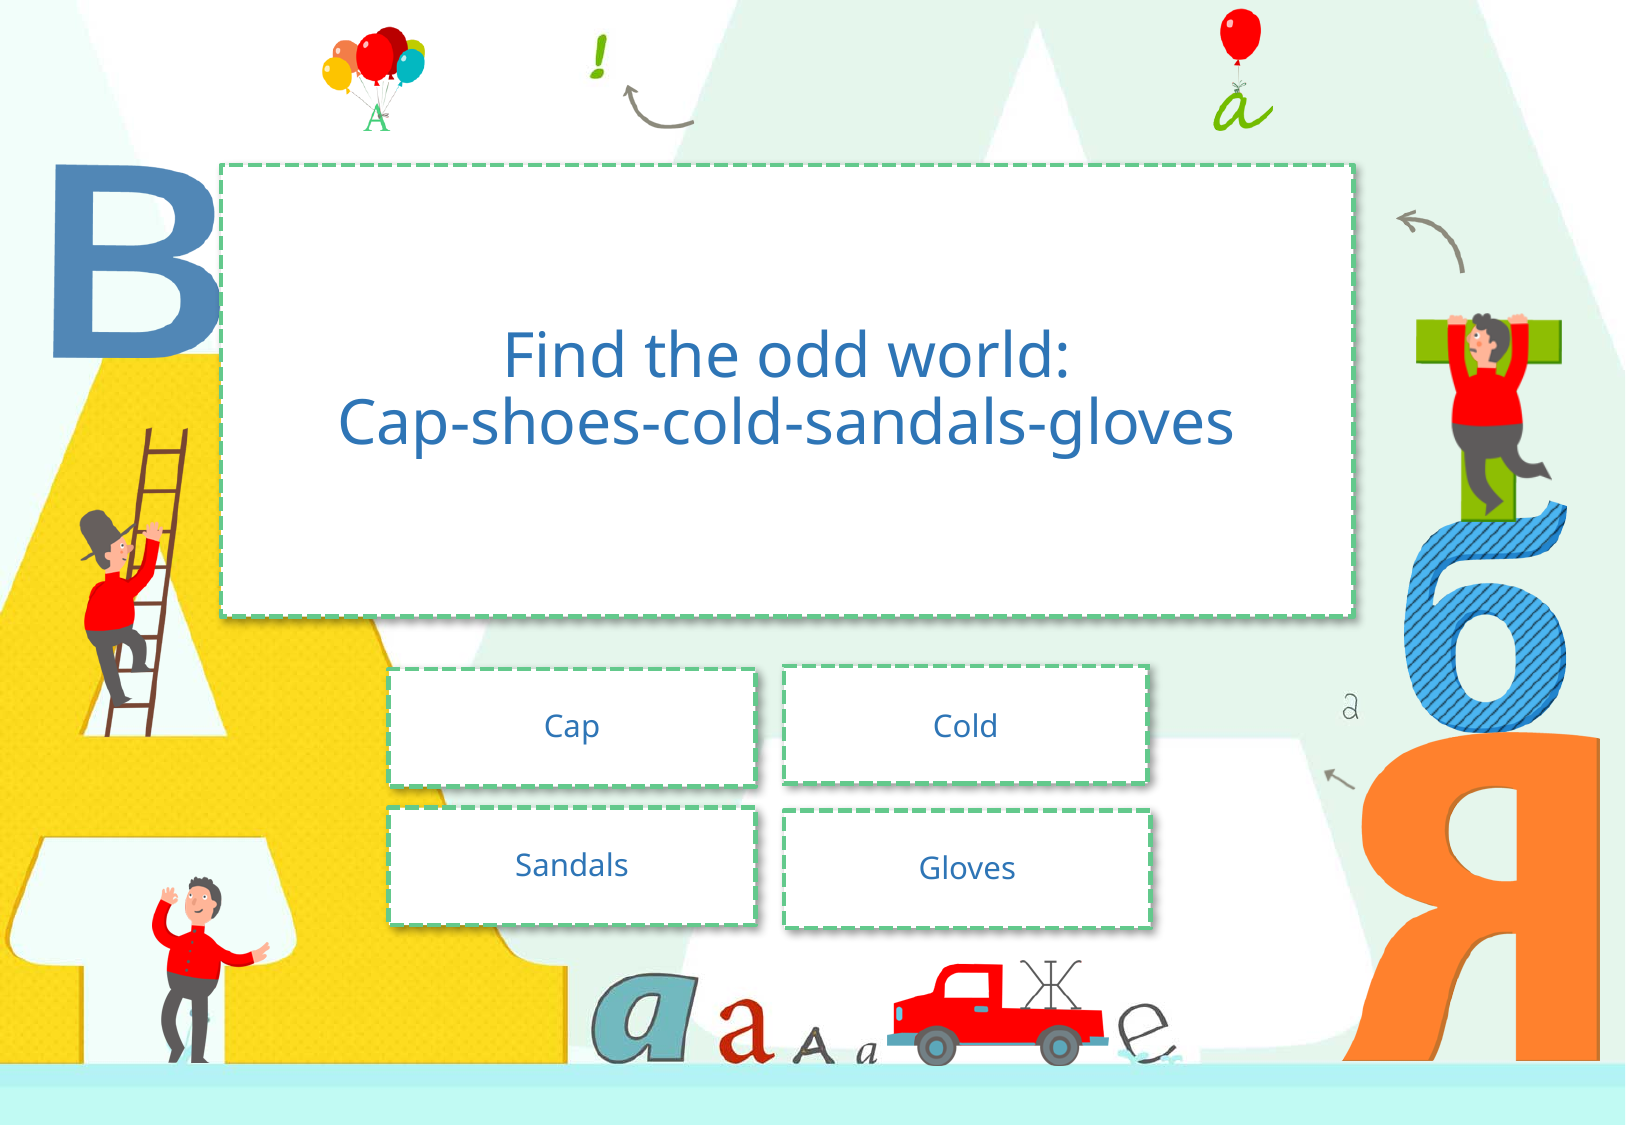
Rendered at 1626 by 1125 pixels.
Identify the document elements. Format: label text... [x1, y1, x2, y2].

title Find the odd world: Cap-shoes-cold-sandals-gloves [218, 162, 1357, 620]
text_box Cold [783, 665, 1149, 785]
text_box Sandals [388, 807, 756, 926]
text_box Cap [388, 669, 756, 787]
picture [0, 0, 1626, 1125]
text_box Gloves [784, 810, 1151, 928]
